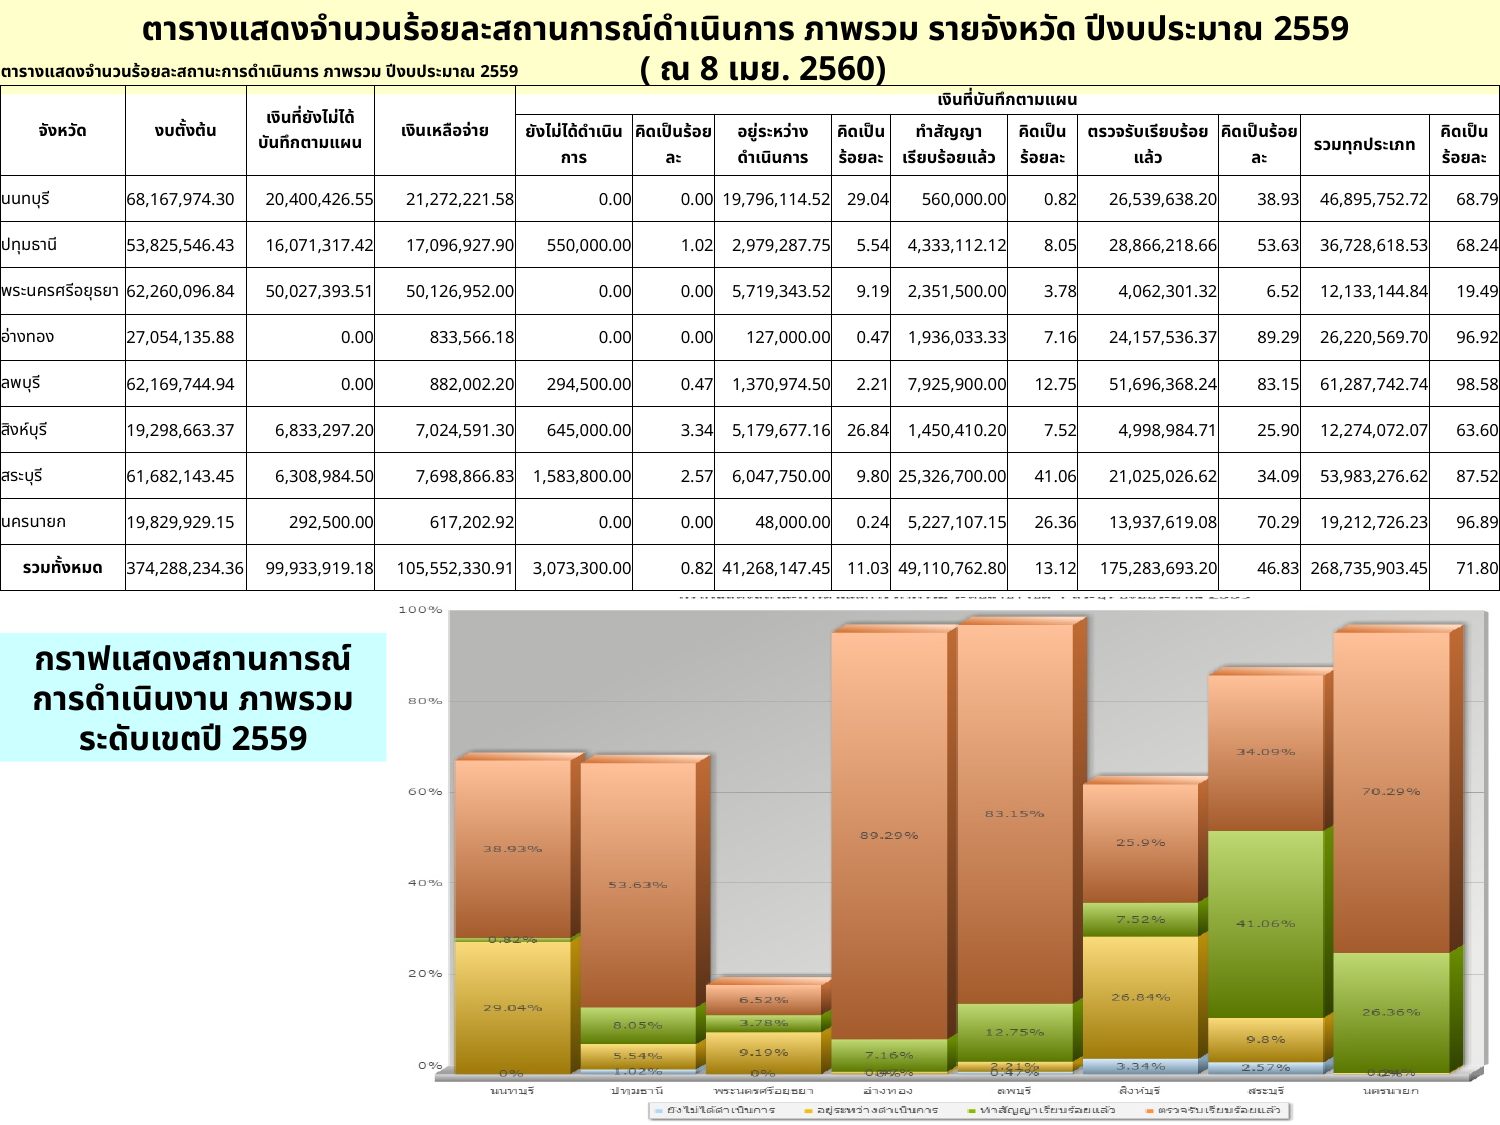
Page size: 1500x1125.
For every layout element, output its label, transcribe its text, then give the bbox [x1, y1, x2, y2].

table_cell 7.16 [1008, 315, 1077, 360]
table_cell 19,829,929.15 [126, 499, 246, 544]
table_cell 0.00 [247, 315, 374, 360]
table_cell 46,895,752.72 [1301, 176, 1429, 221]
table_cell นนทบุรี [1, 176, 125, 221]
table_cell 127,000.00 [715, 315, 831, 360]
table_cell 3.78 [1008, 268, 1077, 314]
table_cell 26.84 [832, 407, 890, 452]
table_cell 21,272,221.58 [375, 176, 515, 221]
table_cell 292,500.00 [247, 499, 374, 544]
table_cell 2,979,287.75 [715, 222, 831, 267]
table_cell 41,268,147.45 [715, 545, 831, 590]
table_cell เงินที่ยังไม่ได้บันทึกตามแผน [247, 86, 374, 175]
table_cell 68.24 [1430, 222, 1499, 267]
table_cell 48,000.00 [715, 499, 831, 544]
table_cell 26,539,638.20 [1078, 176, 1218, 221]
table_cell 26,220,569.70 [1301, 315, 1429, 360]
table_cell 6,833,297.20 [247, 407, 374, 452]
table_cell เงินที่บันทึกตามแผน [516, 86, 1499, 114]
table_cell 6.52 [1219, 268, 1300, 314]
table_cell 41.06 [1008, 453, 1077, 498]
table_cell 0.82 [1008, 176, 1077, 221]
table_cell 9.19 [832, 268, 890, 314]
text_box กราฟแสดงสถานการณ์การดำเนินงาน ภาพรวมระดับเขตปี 2559 [0, 632, 381, 762]
table_cell 0.82 [633, 545, 714, 590]
table_cell ยังไม่ได้ดำเนินการ [516, 115, 632, 175]
table_cell 2,351,500.00 [891, 268, 1007, 314]
table_cell 294,500.00 [516, 361, 632, 406]
table_cell 21,025,026.62 [1078, 453, 1218, 498]
table_cell 560,000.00 [891, 176, 1007, 221]
table_cell 2.21 [832, 361, 890, 406]
table_cell 1,936,033.33 [891, 315, 1007, 360]
table_cell 105,552,330.91 [375, 545, 515, 590]
table_cell 50,027,393.51 [247, 268, 374, 314]
table_cell 13,937,619.08 [1078, 499, 1218, 544]
table_cell 0.00 [633, 176, 714, 221]
table_cell 50,126,952.00 [375, 268, 515, 314]
table_cell 4,333,112.12 [891, 222, 1007, 267]
table_cell 19.49 [1430, 268, 1499, 314]
table_cell อ่างทอง [1, 315, 125, 360]
table_cell 7,925,900.00 [891, 361, 1007, 406]
table_cell ลพบุรี [1, 361, 125, 406]
table_cell 51,696,368.24 [1078, 361, 1218, 406]
table_cell อยู่ระหว่างดำเนินการ [715, 115, 831, 175]
table_cell 6,047,750.00 [715, 453, 831, 498]
table_cell 550,000.00 [516, 222, 632, 267]
table_cell 36,728,618.53 [1301, 222, 1429, 267]
table_cell 268,735,903.45 [1301, 545, 1429, 590]
table_cell 25,326,700.00 [891, 453, 1007, 498]
table_cell 6,308,984.50 [247, 453, 374, 498]
table_cell 49,110,762.80 [891, 545, 1007, 590]
table_cell 7,024,591.30 [375, 407, 515, 452]
table_cell 46.83 [1219, 545, 1300, 590]
table_cell 0.47 [633, 361, 714, 406]
table_cell คิดเป็นร้อยละ [1430, 115, 1499, 175]
table_cell รวมทั้งหมด [1, 545, 125, 590]
table_cell คิดเป็นร้อยละ [1008, 115, 1077, 175]
table_cell 5,227,107.15 [891, 499, 1007, 544]
table_cell 645,000.00 [516, 407, 632, 452]
table_cell 13.12 [1008, 545, 1077, 590]
table_cell 0.00 [633, 268, 714, 314]
table_cell 0.24 [832, 499, 890, 544]
table_cell 19,796,114.52 [715, 176, 831, 221]
table_cell 8.05 [1008, 222, 1077, 267]
table_cell 7.52 [1008, 407, 1077, 452]
table_cell 16,071,317.42 [247, 222, 374, 267]
table_cell ตรวจรับเรียบร้อยแล้ว [1078, 115, 1218, 175]
table_cell 19,298,663.37 [126, 407, 246, 452]
table_cell 70.29 [1219, 499, 1300, 544]
table_cell 1,370,974.50 [715, 361, 831, 406]
table_cell 374,288,234.36 [126, 545, 246, 590]
table_cell 5.54 [832, 222, 890, 267]
table_cell 7,698,866.83 [375, 453, 515, 498]
table_cell 175,283,693.20 [1078, 545, 1218, 590]
table_cell 24,157,536.37 [1078, 315, 1218, 360]
table_cell คิดเป็นร้อยละ [633, 115, 714, 175]
table_cell 68,167,974.30 [126, 176, 246, 221]
table_cell 68.79 [1430, 176, 1499, 221]
table_cell 1,583,800.00 [516, 453, 632, 498]
table_cell 61,682,143.45 [126, 453, 246, 498]
table_cell 53.63 [1219, 222, 1300, 267]
table_cell 26.36 [1008, 499, 1077, 544]
table_cell คิดเป็นร้อยละ [1219, 115, 1300, 175]
table_cell 3.34 [633, 407, 714, 452]
table_cell 12.75 [1008, 361, 1077, 406]
table_cell พระนครศรีอยุธยา [1, 268, 125, 314]
table_cell 1.02 [633, 222, 714, 267]
table_cell สระบุรี [1, 453, 125, 498]
table_cell 4,062,301.32 [1078, 268, 1218, 314]
table_cell 12,274,072.07 [1301, 407, 1429, 452]
table_cell 87.52 [1430, 453, 1499, 498]
table_cell 2.57 [633, 453, 714, 498]
table_cell 34.09 [1219, 453, 1300, 498]
table_cell 882,002.20 [375, 361, 515, 406]
table_cell 96.89 [1430, 499, 1499, 544]
table_header ตารางแสดงจำนวนร้อยละสถานะการดำเนินการ ภาพรวม ปีงบประมาณ 2559 [0, 59, 1500, 85]
table_cell 61,287,742.74 [1301, 361, 1429, 406]
table_cell 27,054,135.88 [126, 315, 246, 360]
table_cell 83.15 [1219, 361, 1300, 406]
table_cell 71.80 [1430, 545, 1499, 590]
table_cell 38.93 [1219, 176, 1300, 221]
table_cell 0.00 [516, 268, 632, 314]
table_cell 0.00 [247, 361, 374, 406]
table_cell 12,133,144.84 [1301, 268, 1429, 314]
table_cell 20,400,426.55 [247, 176, 374, 221]
table_cell ทำสัญญาเรียบร้อยแล้ว [891, 115, 1007, 175]
table_cell 89.29 [1219, 315, 1300, 360]
table_cell งบตั้งต้น [126, 86, 246, 175]
table_cell คิดเป็นร้อยละ [832, 115, 890, 175]
table_cell นครนายก [1, 499, 125, 544]
table_cell 4,998,984.71 [1078, 407, 1218, 452]
table_cell 0.00 [516, 315, 632, 360]
table_cell 5,179,677.16 [715, 407, 831, 452]
table_cell 0.47 [832, 315, 890, 360]
table_cell 96.92 [1430, 315, 1499, 360]
table_cell 9.80 [832, 453, 890, 498]
table_cell 0.00 [516, 176, 632, 221]
table_cell 3,073,300.00 [516, 545, 632, 590]
table_cell 99,933,919.18 [247, 545, 374, 590]
table_cell 53,825,546.43 [126, 222, 246, 267]
table_cell 62,169,744.94 [126, 361, 246, 406]
table_cell เงินเหลือจ่าย [375, 86, 515, 175]
table_cell 1,450,410.20 [891, 407, 1007, 452]
table_cell 617,202.92 [375, 499, 515, 544]
table_cell 25.90 [1219, 407, 1300, 452]
table_cell 19,212,726.23 [1301, 499, 1429, 544]
table_cell 0.00 [633, 315, 714, 360]
table_cell 29.04 [832, 176, 890, 221]
table_cell 0.00 [633, 499, 714, 544]
table_cell 28,866,218.66 [1078, 222, 1218, 267]
table_cell 11.03 [832, 545, 890, 590]
table_cell 98.58 [1430, 361, 1499, 406]
table_cell 17,096,927.90 [375, 222, 515, 267]
text_box ตารางแสดงจำนวนร้อยละสถานการณ์ดำเนินการ ภาพรวม รายจังหวัด ปีงบประมาณ 2559 ( ณ 8 เมย. 2560) [0, 0, 1500, 59]
table_cell 0.00 [516, 499, 632, 544]
table_cell 53,983,276.62 [1301, 453, 1429, 498]
table_cell 5,719,343.52 [715, 268, 831, 314]
table_cell 63.60 [1430, 407, 1499, 452]
table_cell จังหวัด [1, 86, 125, 175]
table_cell ปทุมธานี [1, 222, 125, 267]
picture [386, 597, 1500, 1125]
table_cell 833,566.18 [375, 315, 515, 360]
table_cell รวมทุกประเภท [1301, 115, 1429, 175]
table_cell 62,260,096.84 [126, 268, 246, 314]
table_cell สิงห์บุรี [1, 407, 125, 452]
